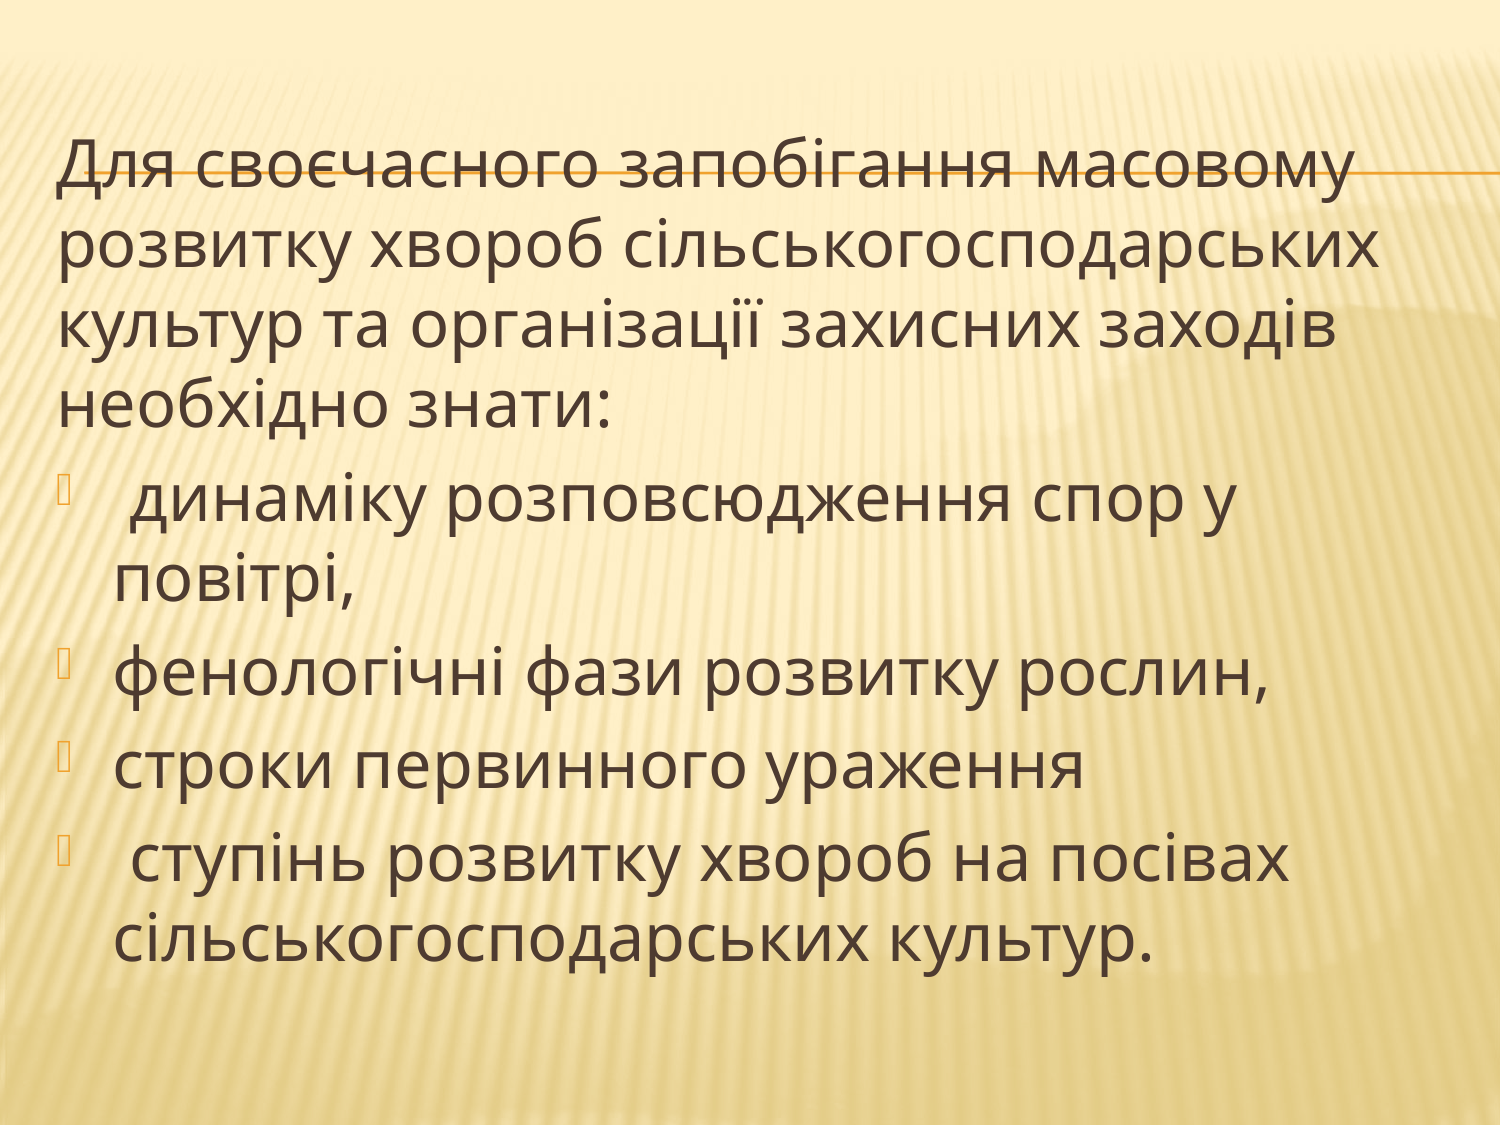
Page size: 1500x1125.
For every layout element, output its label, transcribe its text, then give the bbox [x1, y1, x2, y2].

list Для своєчасного запобігання масовому розвитку хвороб сільськогосподарських культур та організації захисних заходів необхідно знати: динаміку розповсюдження спор у повітрі, фенологічні фази розвитку рослин, строки первинного ураження ступінь розвитку хвороб на посівах сільськогосподарських культур. [41, 113, 1467, 1071]
